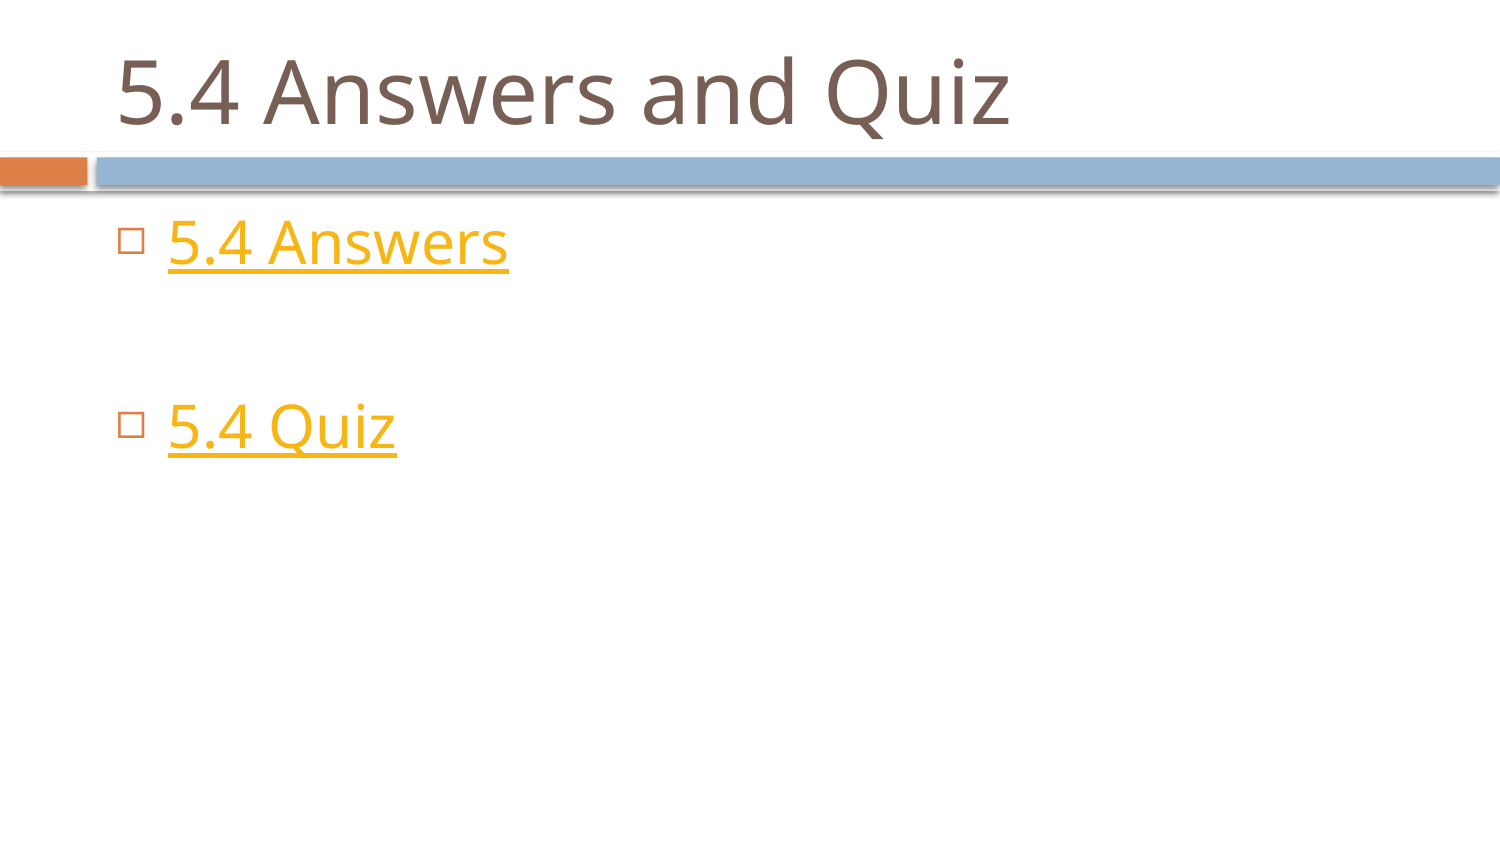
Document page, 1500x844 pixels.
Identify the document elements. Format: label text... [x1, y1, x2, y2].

title 5.4 Answers and Quiz [100, 28, 1438, 150]
list 5.4 Answers 5.4 Quiz [100, 196, 1438, 750]
